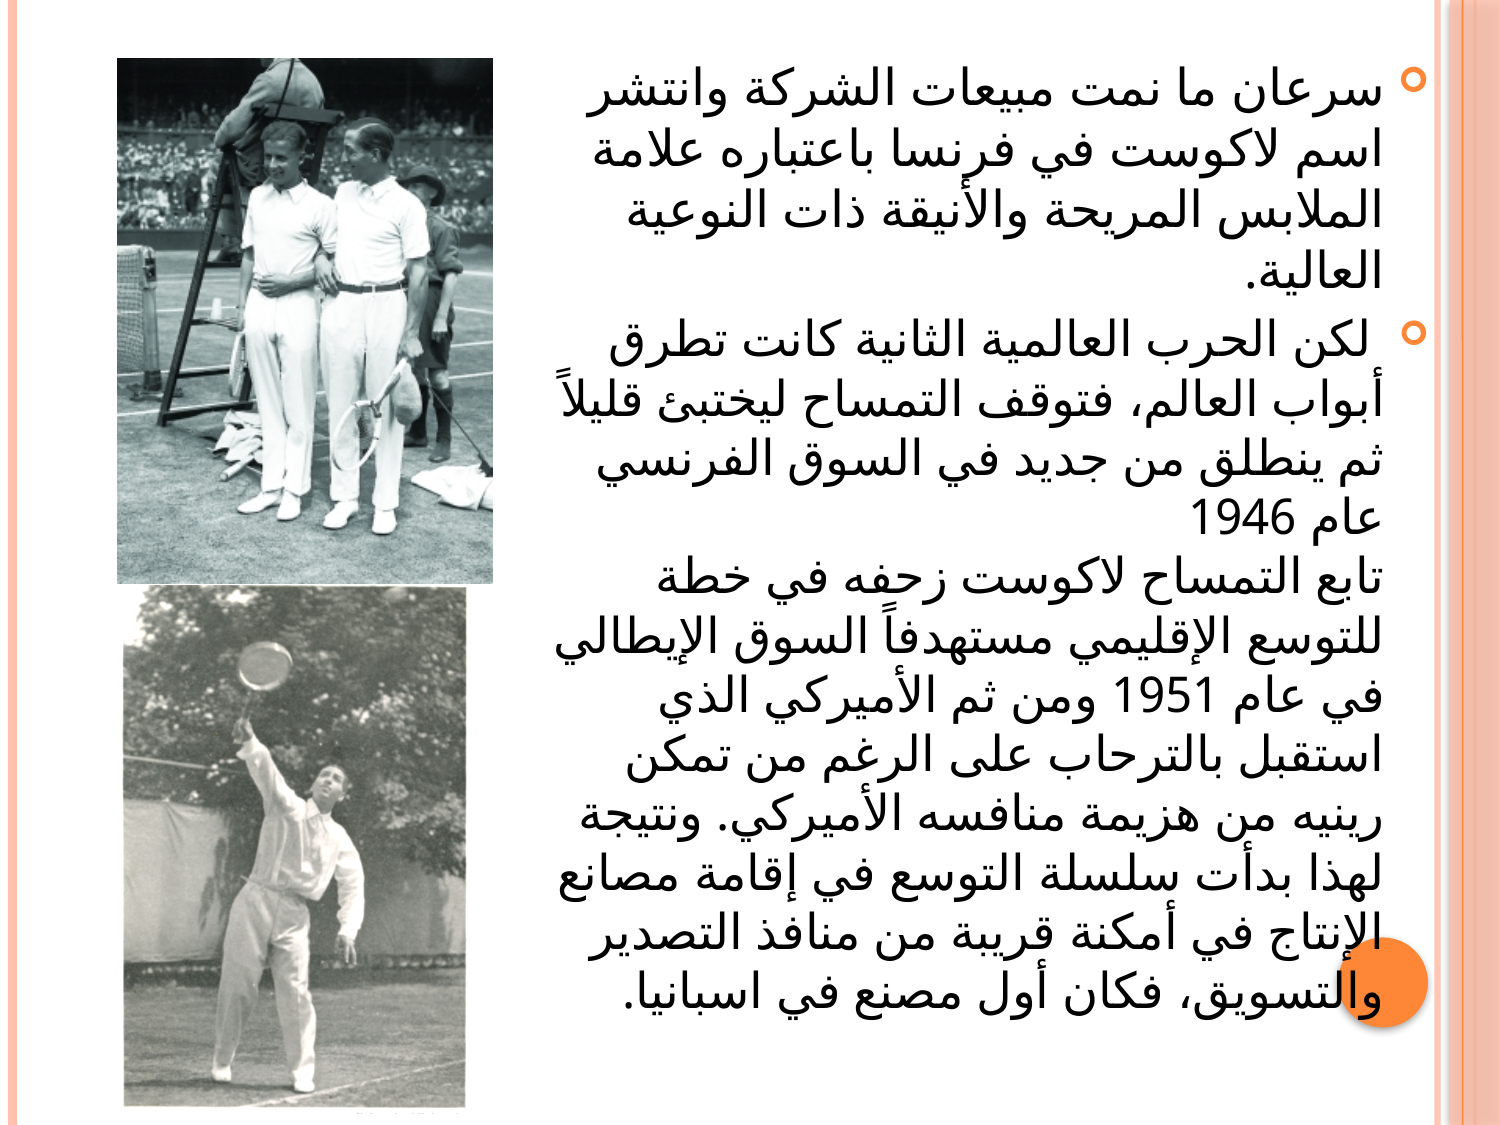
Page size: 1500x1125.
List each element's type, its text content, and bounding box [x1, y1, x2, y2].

picture [120, 585, 470, 1114]
picture [116, 57, 493, 584]
list سرعان ما نمت مبيعات الشركة وانتشر اسم لاكوست في فرنسا باعتباره علامة الملابس المريحة والأنيقة ذات النوعية العالية. لكن الحرب العالمية الثانية كانت تطرق أبواب العالم، فتوقف التمساح ليختبئ قليلاً ثم ينطلق من جديد في السوق الفرنسي عام 1946 تابع التمساح لاكوست زحفه في خطة للتوسع الإقليمي مستهدفاً السوق الإيطالي في عام 1951 ومن ثم الأميركي الذي استقبل بالترحاب على الرغم من تمكن رينيه من هزيمة منافسه الأميركي. ونتيجة لهذا بدأت سلسلة التوسع في إقامة مصانع الإنتاج في أمكنة قريبة من منافذ التصدير والتسويق، فكان أول مصنع في اسبانيا. [527, 46, 1436, 1090]
